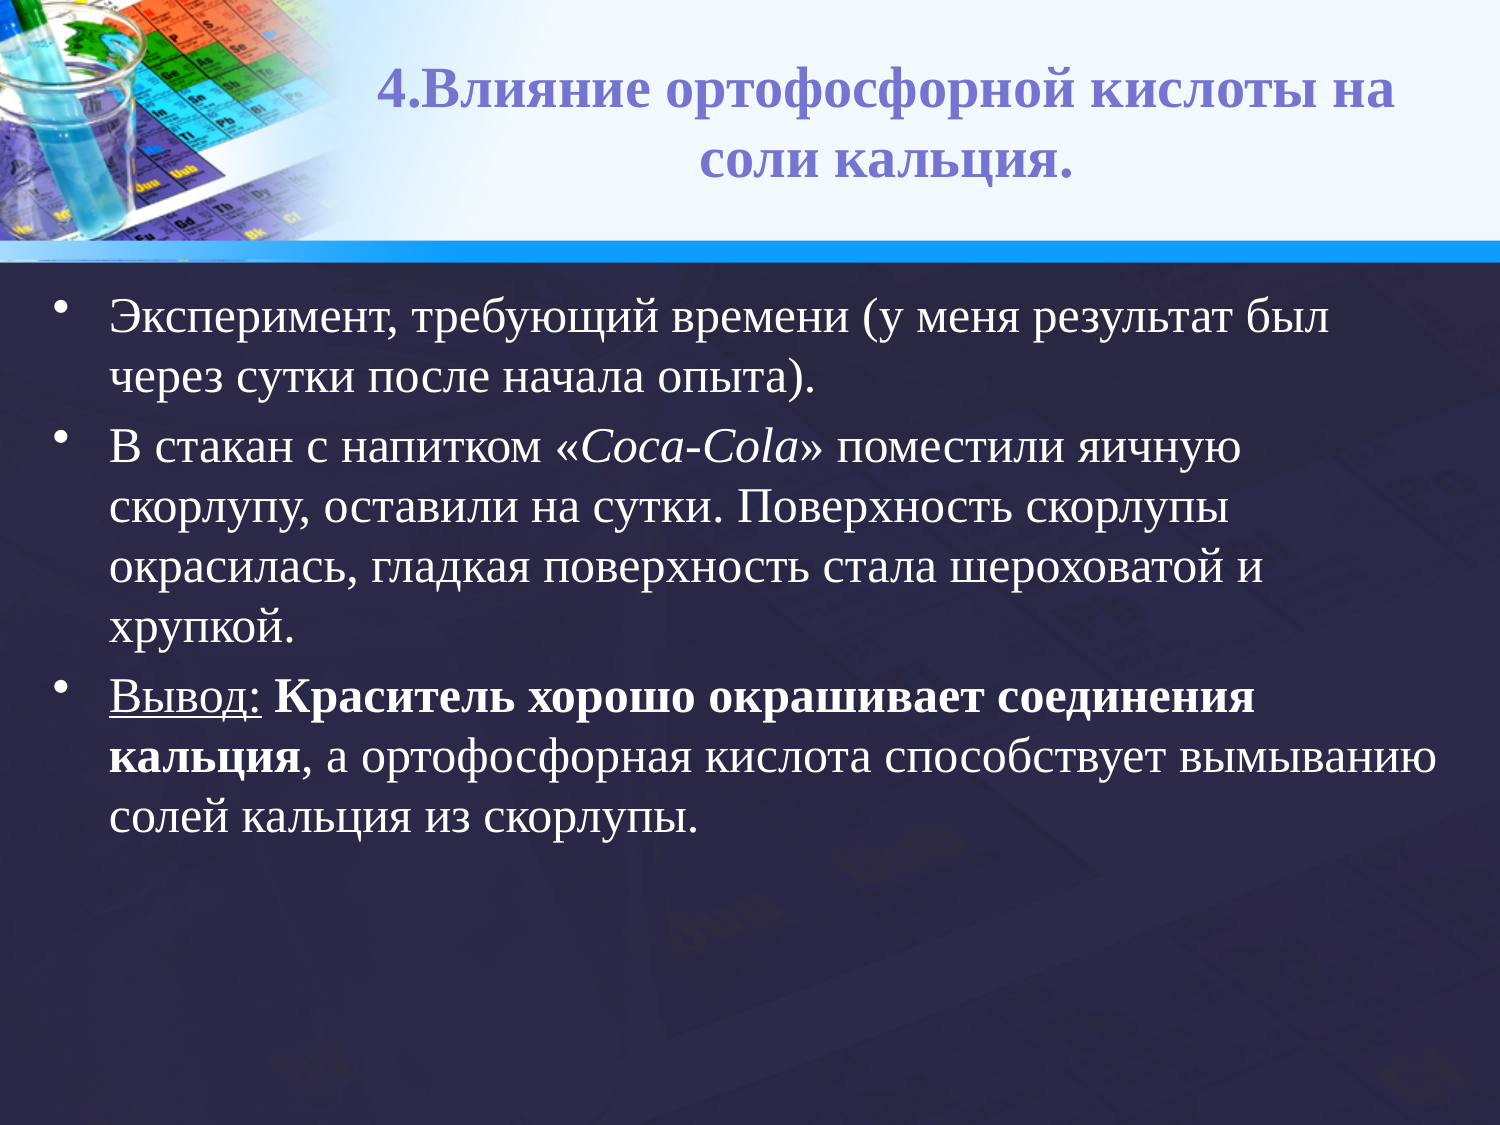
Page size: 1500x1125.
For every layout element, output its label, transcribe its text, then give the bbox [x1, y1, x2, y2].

picture [0, 0, 1500, 1125]
title 4.Влияние ортофосфорной кислоты на соли кальция. [317, 24, 1456, 213]
list Эксперимент, требующий времени (у меня результат был через сутки после начала опыта). В стакан с напитком «Coca-Cola» поместили яичную скорлупу, оставили на сутки. Поверхность скорлупы окрасилась, гладкая поверхность стала шероховатой и хрупкой. Вывод: Краситель хорошо окрашивает соединения кальция, а ортофосфорная кислота способствует вымыванию солей кальция из скорлупы. [37, 274, 1463, 1013]
